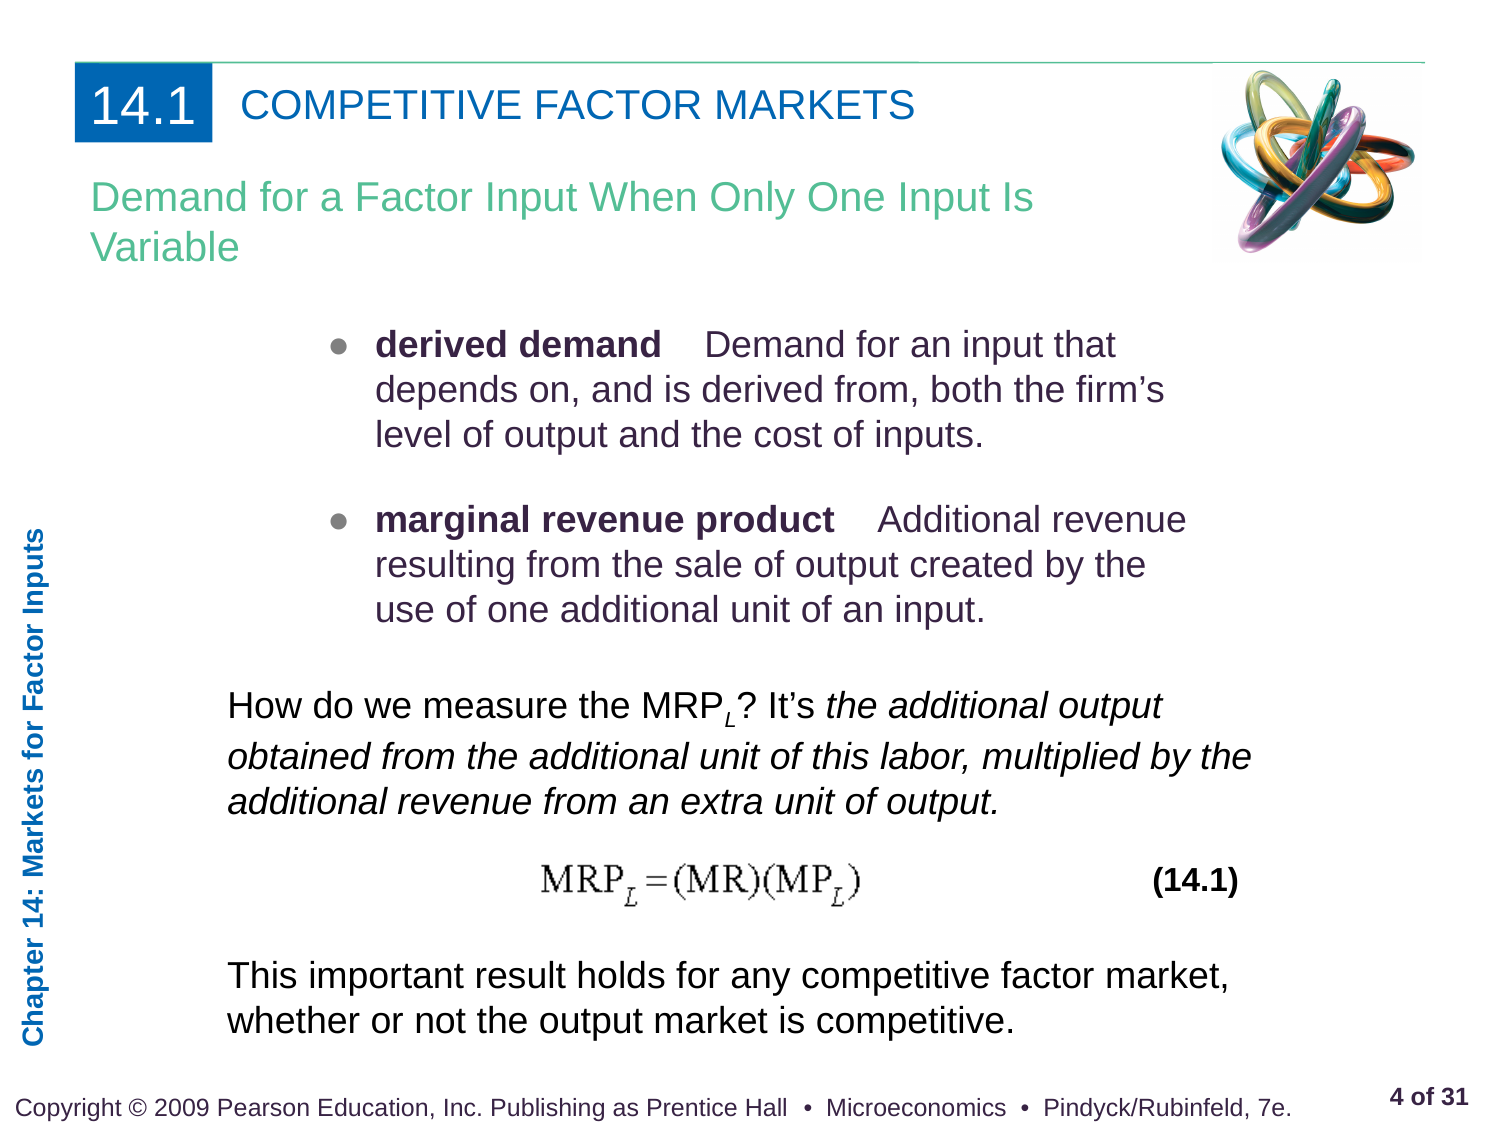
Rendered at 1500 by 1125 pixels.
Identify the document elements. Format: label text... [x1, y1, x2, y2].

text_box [74, 62, 1213, 143]
text_box This important result holds for any competitive factor market, whether or not the output market is competitive. [212, 943, 1263, 1049]
text_box ● derived demand Demand for an input that depends on, and is derived from, both the firm’s level of output and the cost of inputs. [312, 312, 1188, 463]
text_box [537, 850, 1263, 913]
text_box Demand for a Factor Input When Only One Input Is Variable [74, 162, 1188, 225]
picture [1212, 63, 1422, 263]
text_box ● marginal revenue product Additional revenue resulting from the sale of output created by the use of one additional unit of an input. [312, 487, 1213, 638]
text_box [1420, 62, 1426, 69]
text_box How do we measure the MRPL? It’s the additional output obtained from the additional unit of this labor, multiplied by the additional revenue from an extra unit of output. [212, 673, 1288, 830]
